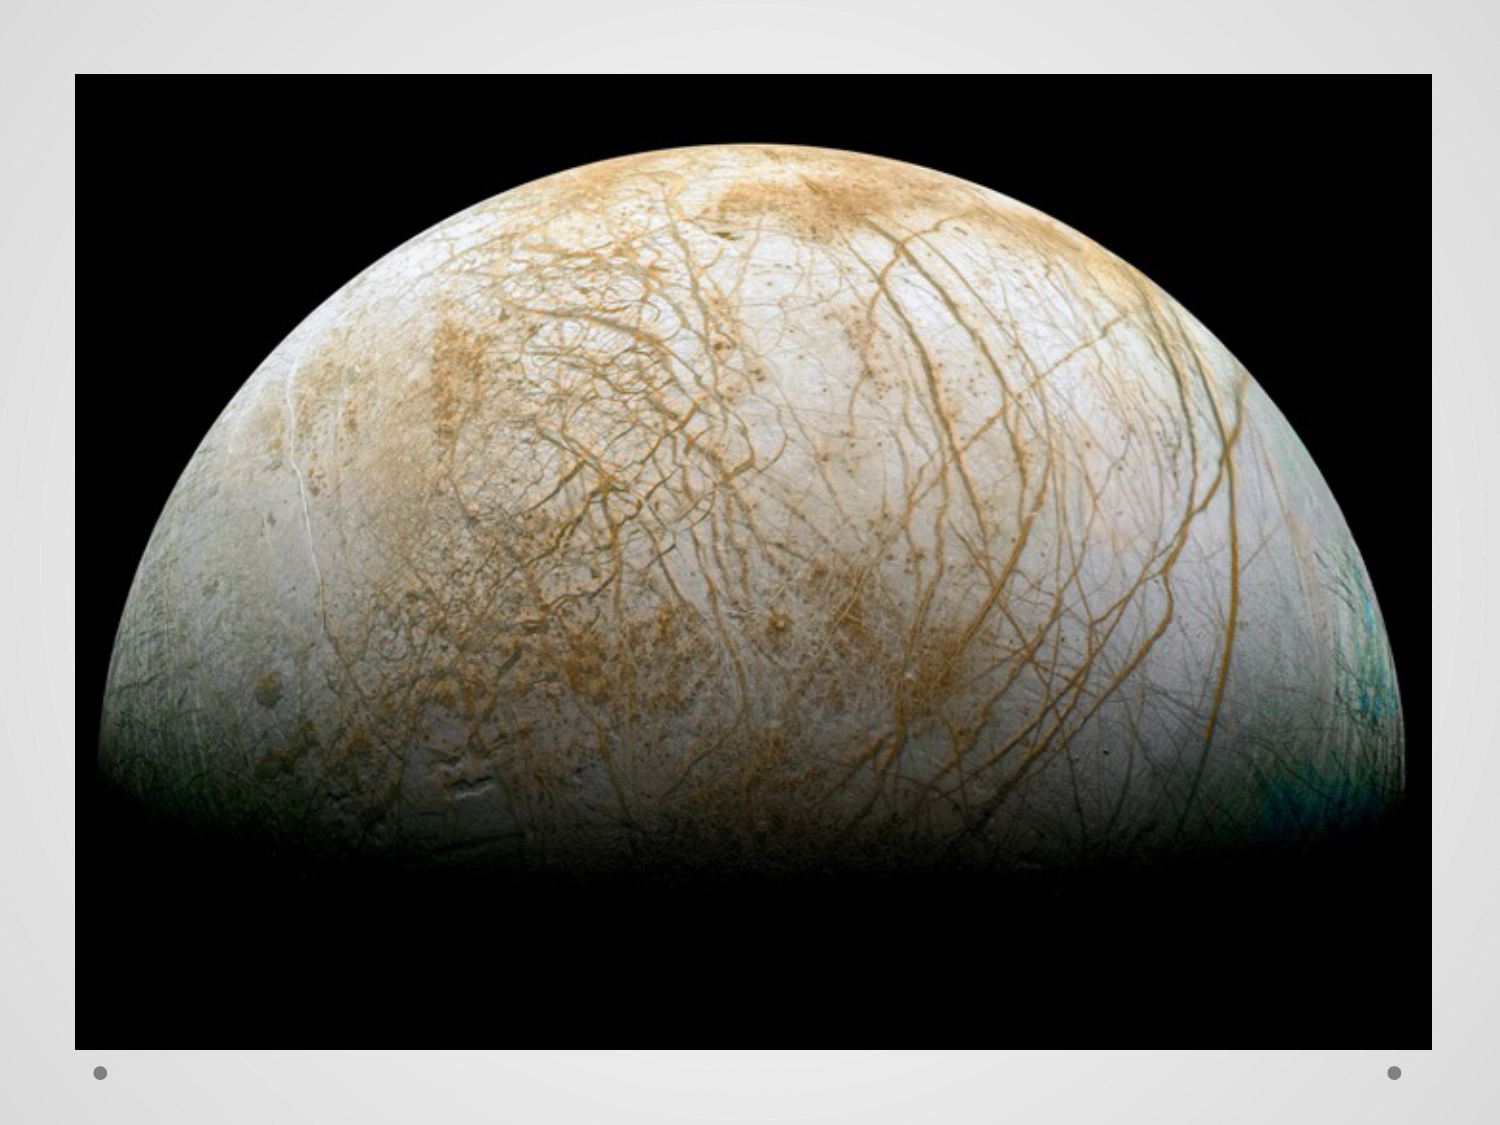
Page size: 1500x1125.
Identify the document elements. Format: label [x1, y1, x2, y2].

picture [74, 74, 1432, 1051]
